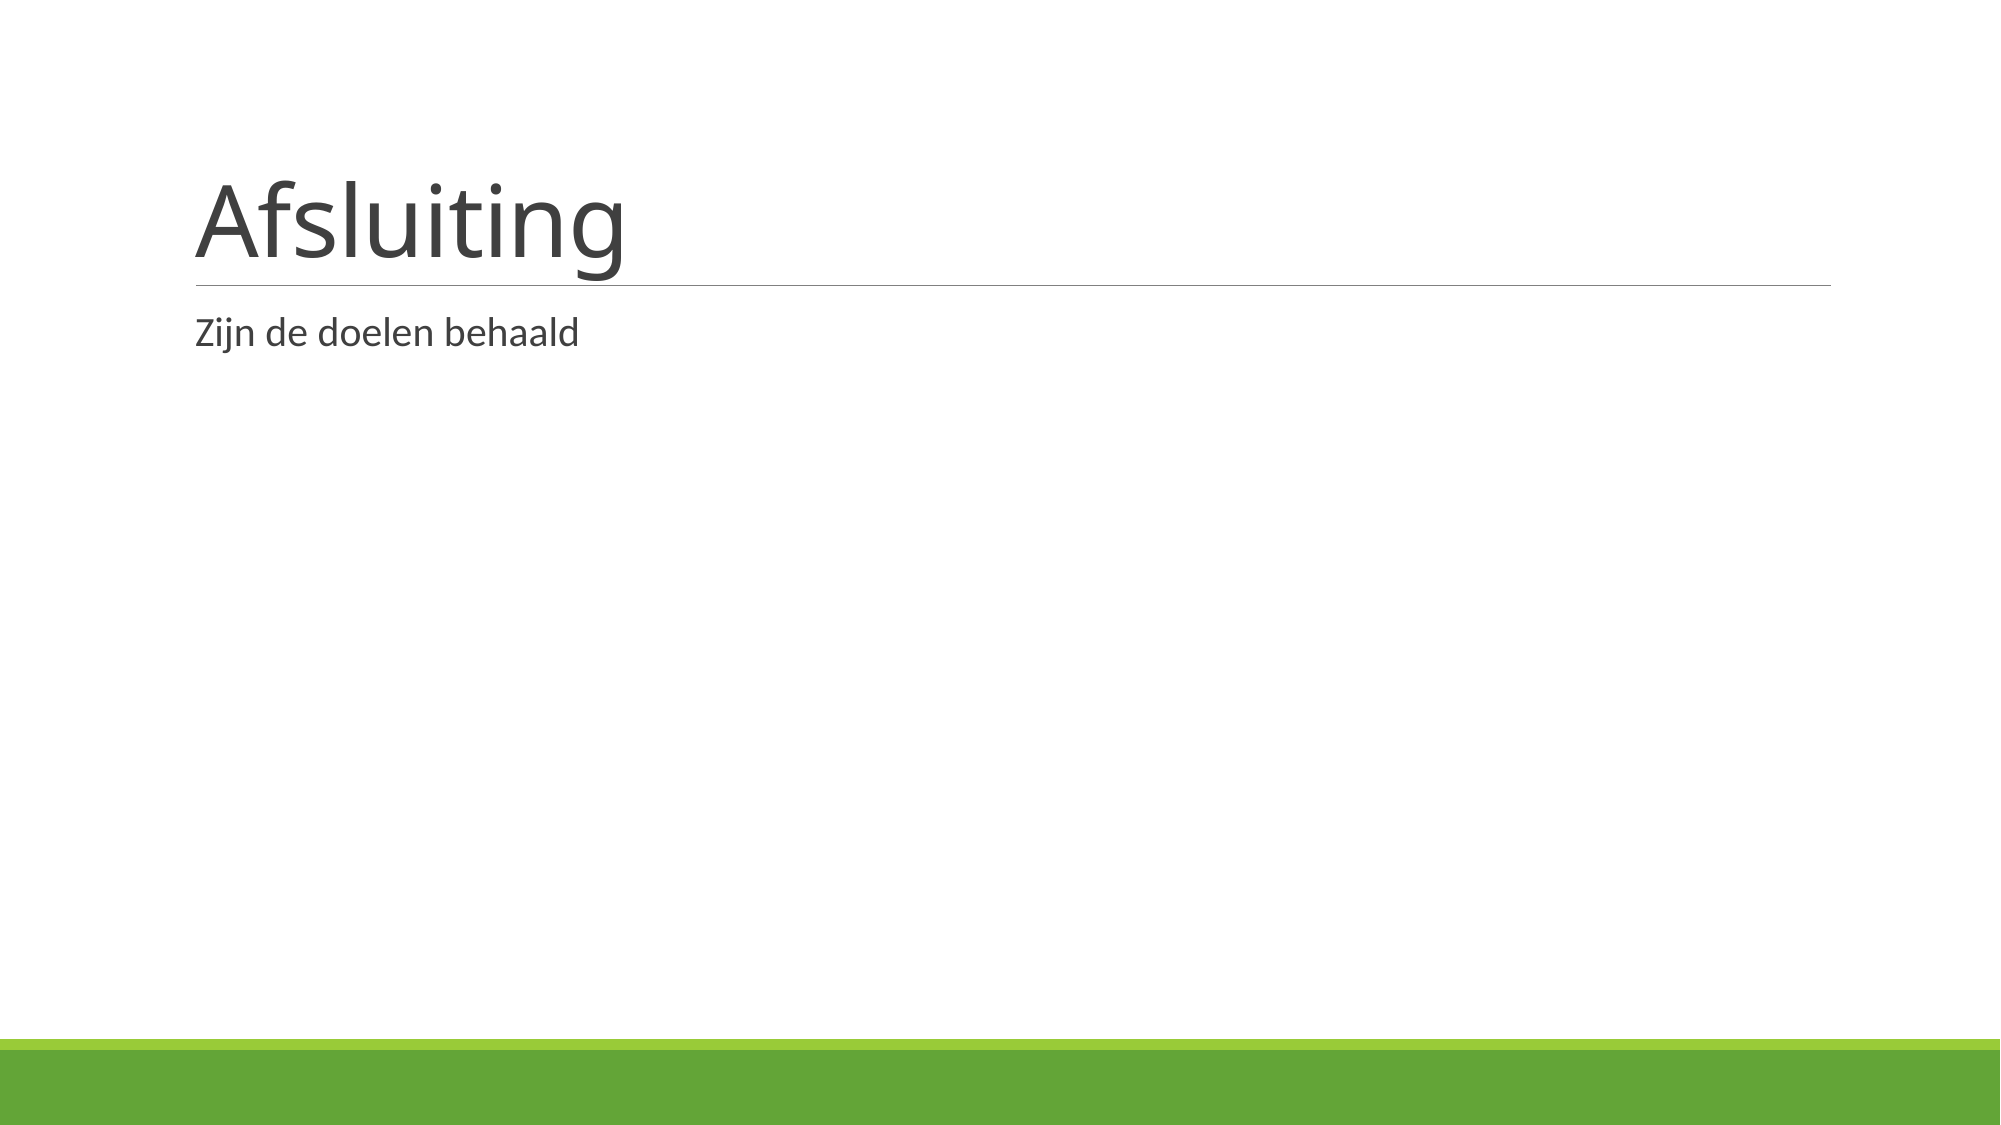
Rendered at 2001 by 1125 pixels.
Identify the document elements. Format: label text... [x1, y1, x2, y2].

title Afsluiting [180, 47, 1830, 285]
list Zijn de doelen behaald [180, 302, 1830, 963]
